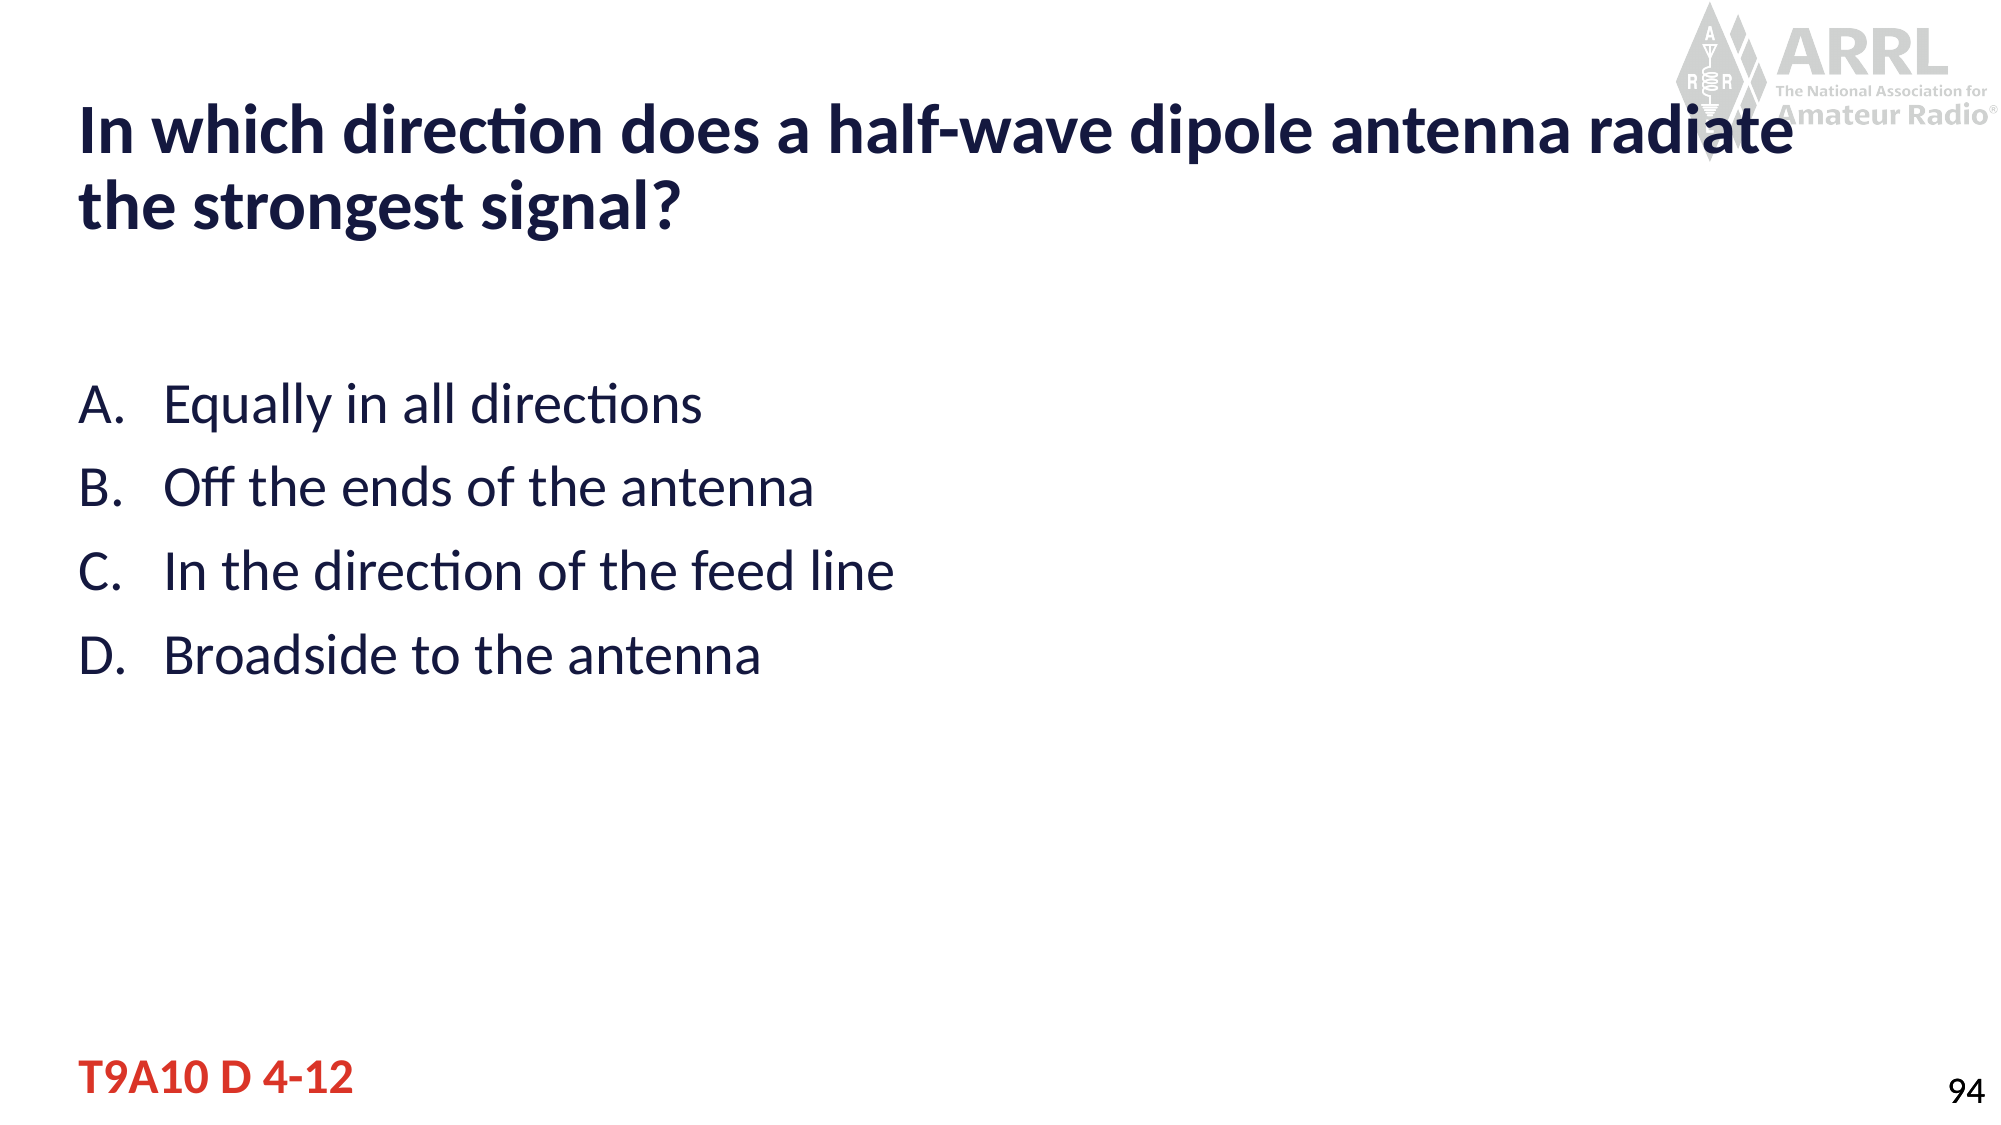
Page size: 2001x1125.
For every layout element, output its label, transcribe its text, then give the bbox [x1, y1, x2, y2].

text_box T9A10 D 4-12 [63, 1036, 921, 1112]
title In which direction does a half-wave dipole antenna radiate the strongest signal? [63, 59, 1863, 278]
picture [1674, 0, 2000, 164]
list Equally in all directions Off the ends of the antenna In the direction of the feed line Broadside to the antenna [63, 365, 1863, 989]
